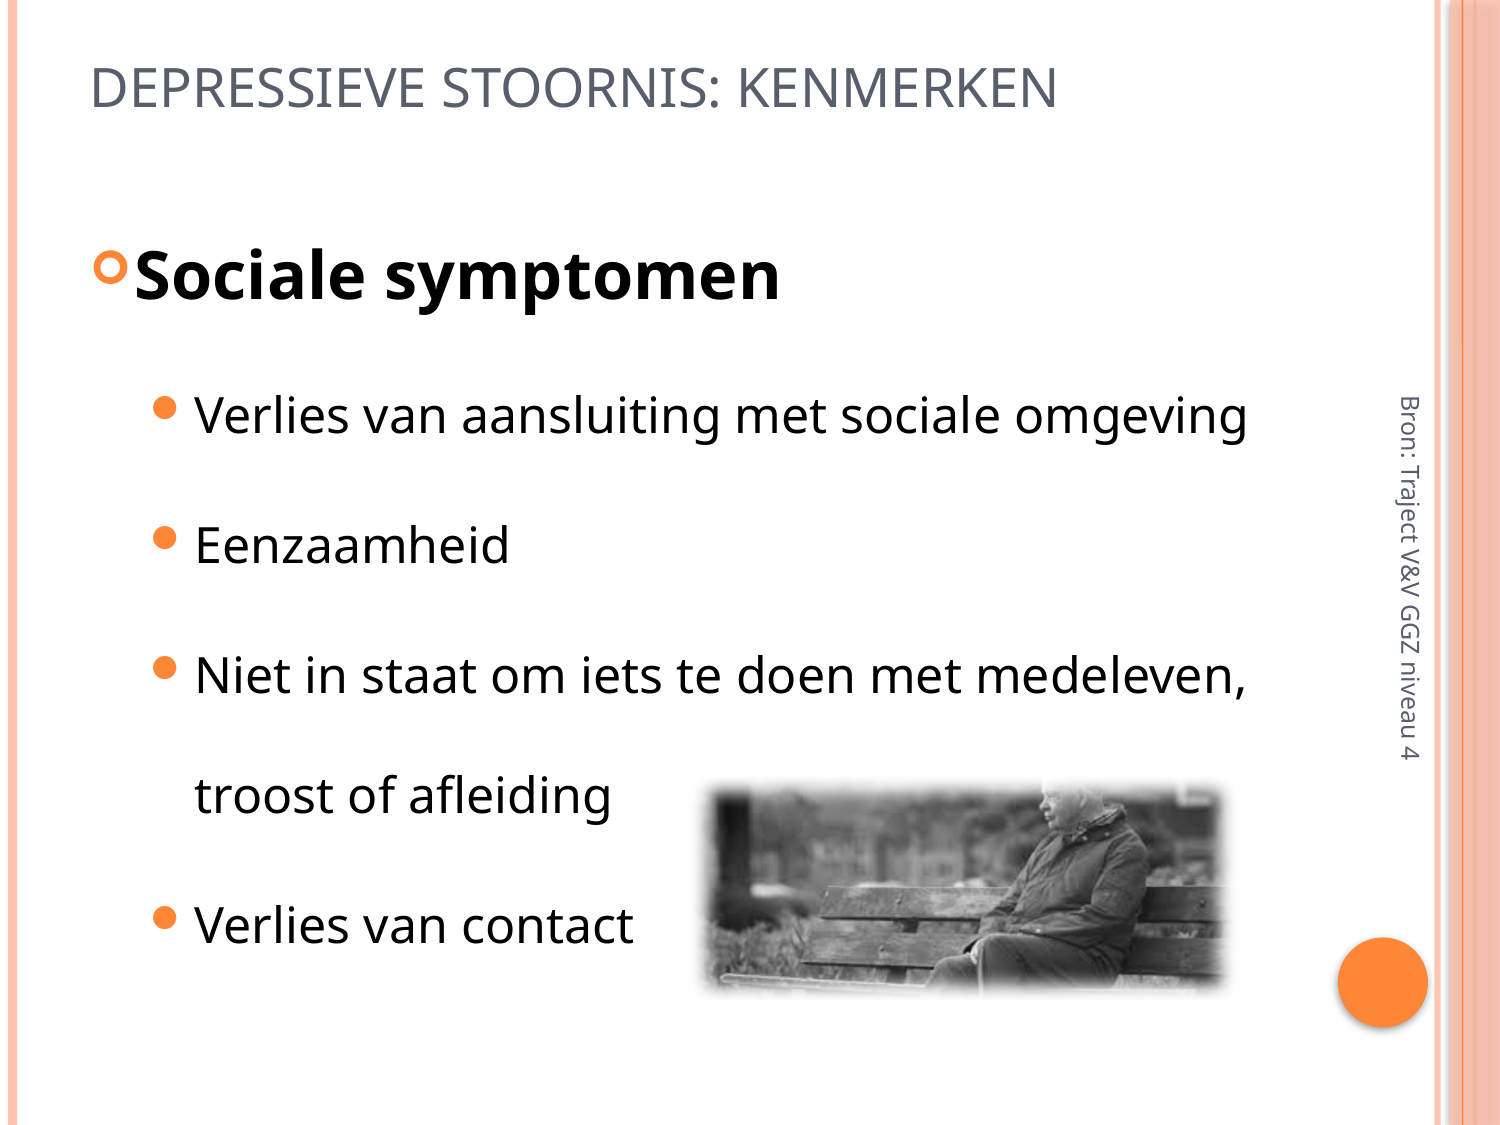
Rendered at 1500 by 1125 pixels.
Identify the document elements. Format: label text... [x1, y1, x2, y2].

title Depressieve stoornis: kenmerken [75, 45, 1300, 126]
picture [690, 774, 1237, 1001]
footer Bron: Traject V&V GGZ niveau 4 [1379, 380, 1440, 906]
list Sociale symptomen Verlies van aansluiting met sociale omgeving Eenzaamheid Niet in staat om iets te doen met medeleven, troost of afleiding Verlies van contact [75, 160, 1300, 1062]
